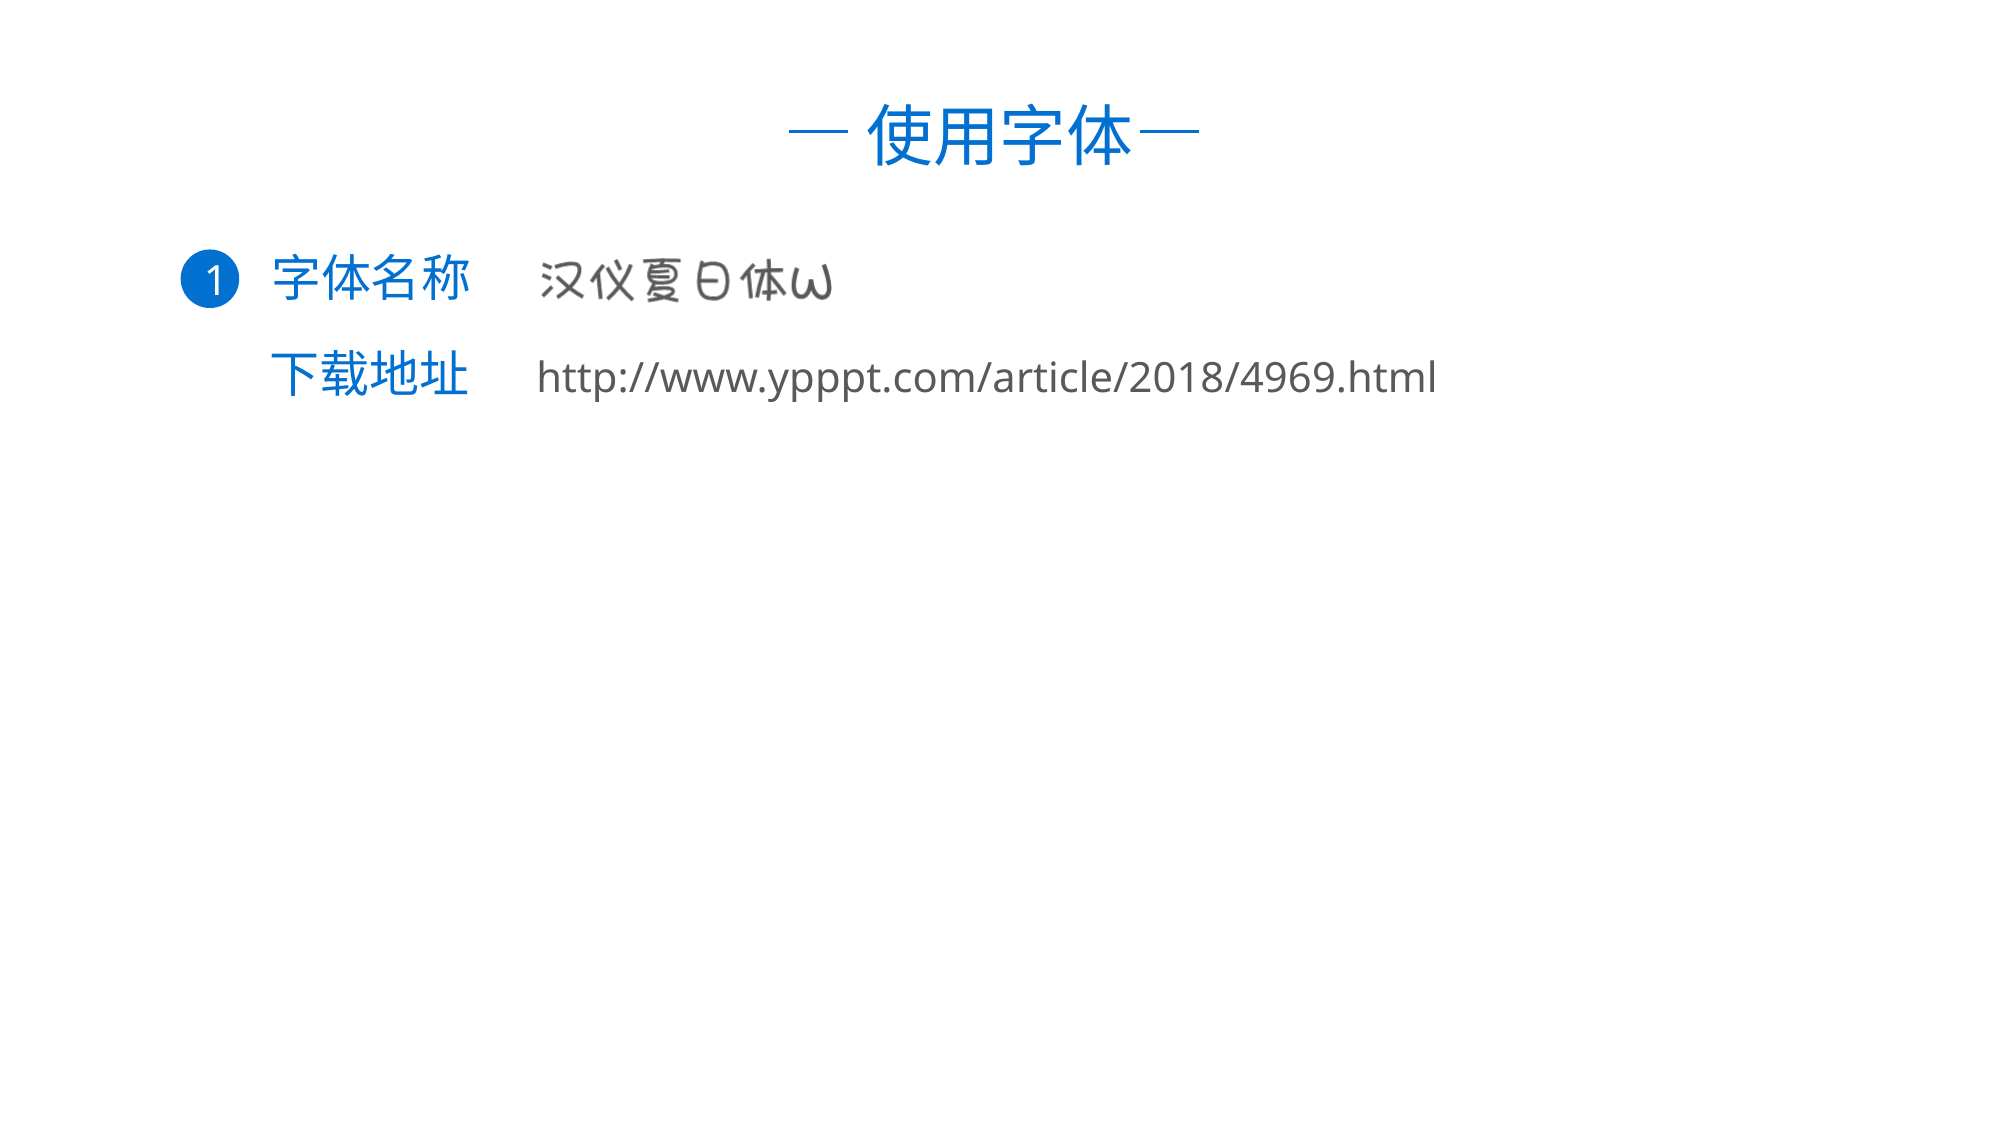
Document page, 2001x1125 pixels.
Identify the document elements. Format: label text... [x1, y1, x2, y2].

text_box 下载地址 [254, 334, 491, 410]
picture [507, 235, 869, 342]
text_box 1 [179, 248, 241, 310]
text_box 使用字体 [830, 70, 1170, 182]
text_box 字体名称 [256, 239, 507, 315]
text_box http://www.ypppt.com/article/2018/4969.html [521, 343, 1558, 409]
